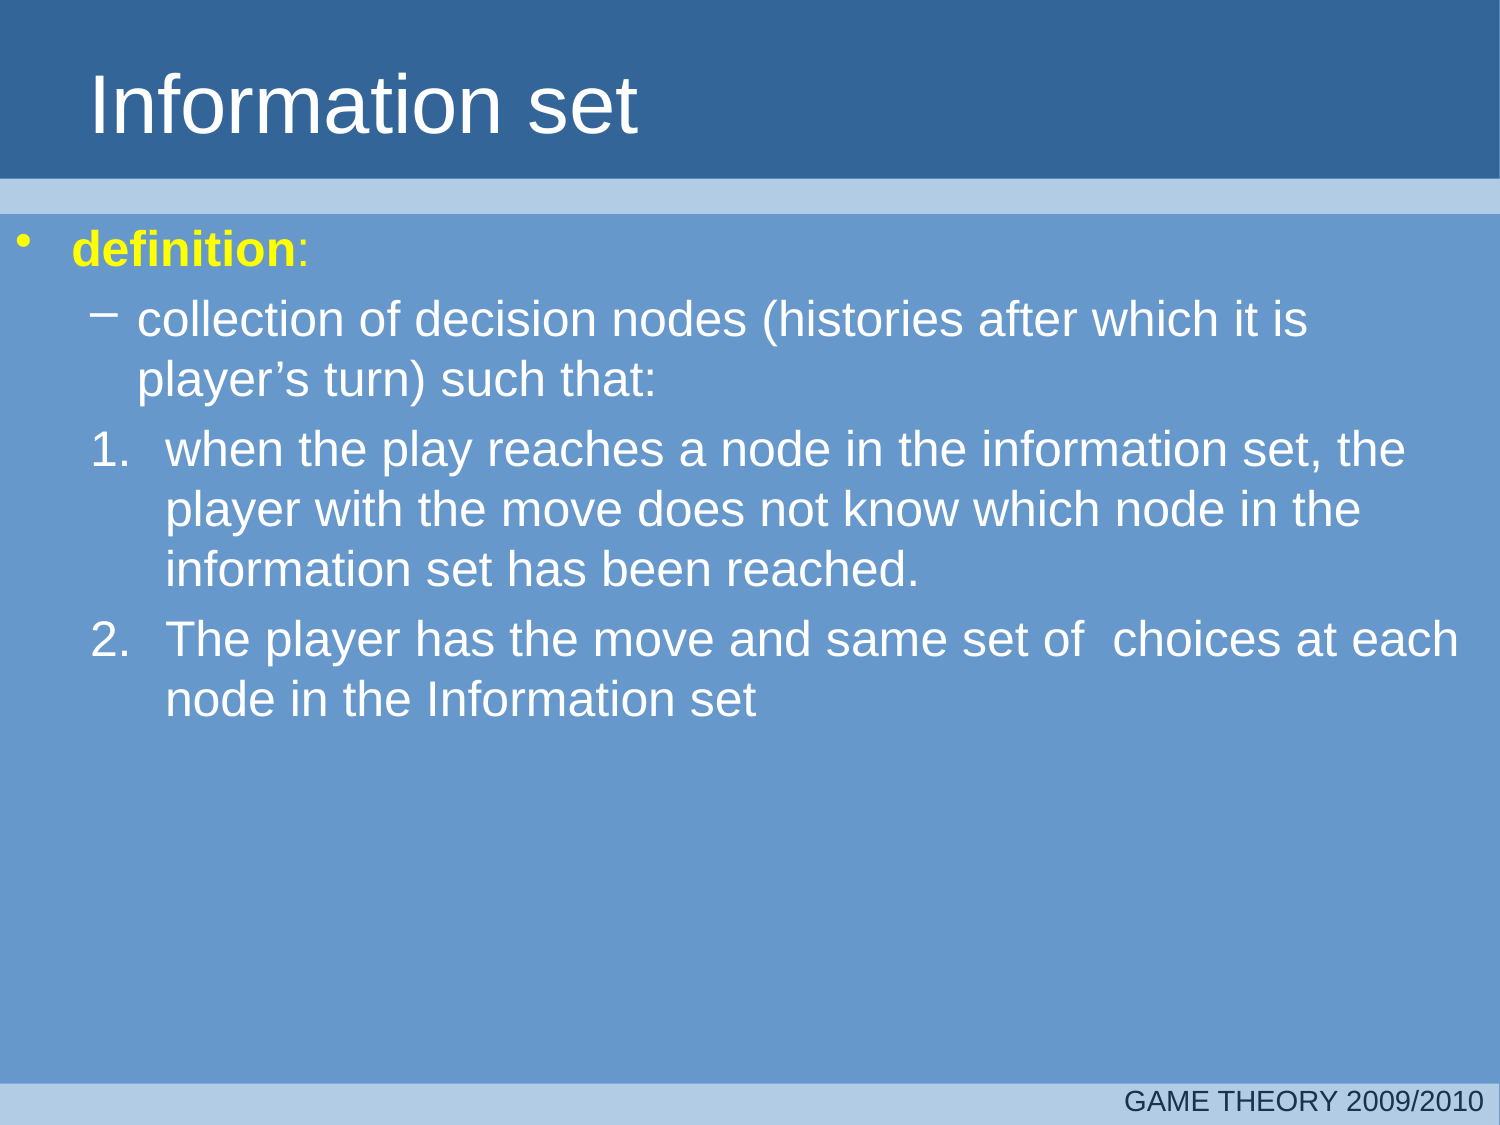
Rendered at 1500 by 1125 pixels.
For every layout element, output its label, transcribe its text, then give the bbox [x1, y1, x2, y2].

text_box Information set [73, 41, 1434, 160]
list definition: collection of decision nodes (histories after which it is player’s turn) such that: when the play reaches a node in the information set, the player with the move does not know which node in the information set has been reached. The player has the move and same set of choices at each node in the Information set [0, 208, 1500, 966]
text_box GAME THEORY 2009/2010 [1109, 1075, 1500, 1125]
